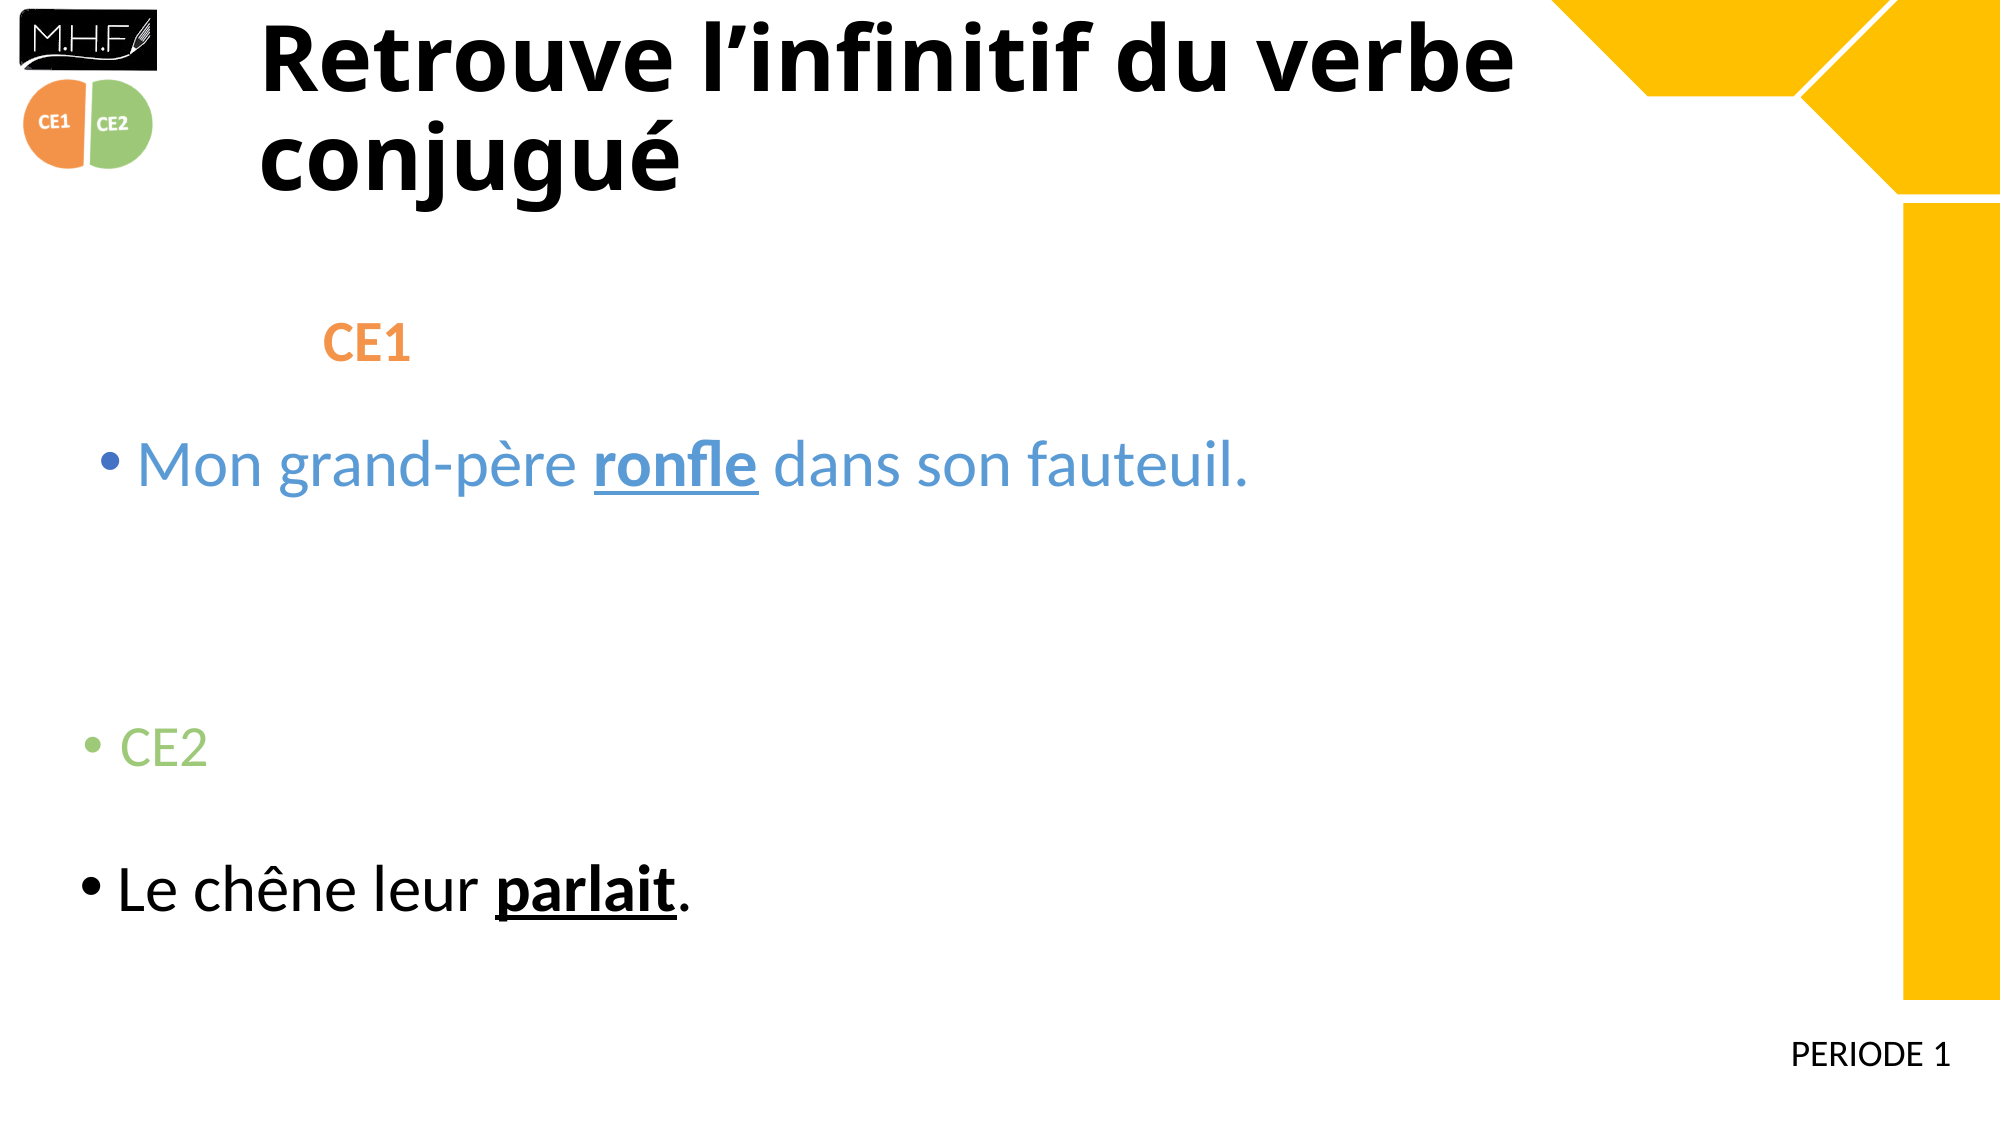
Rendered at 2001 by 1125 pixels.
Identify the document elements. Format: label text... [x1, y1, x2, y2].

text_box Le chêne leur parlait. [64, 845, 1284, 1099]
text_box CE1 [67, 275, 668, 381]
text_box PERIODE 1 [1362, 1021, 1967, 1082]
text_box [1549, 0, 1892, 98]
picture [1, 7, 177, 207]
text_box [1799, 0, 2000, 196]
text_box [1902, 202, 2000, 1001]
text_box Mon grand-père ronfle dans son fauteuil. [64, 412, 1284, 666]
text_box CE2 [67, 709, 668, 814]
title Retrouve l’infinitif du verbe conjugué [243, 3, 1863, 221]
